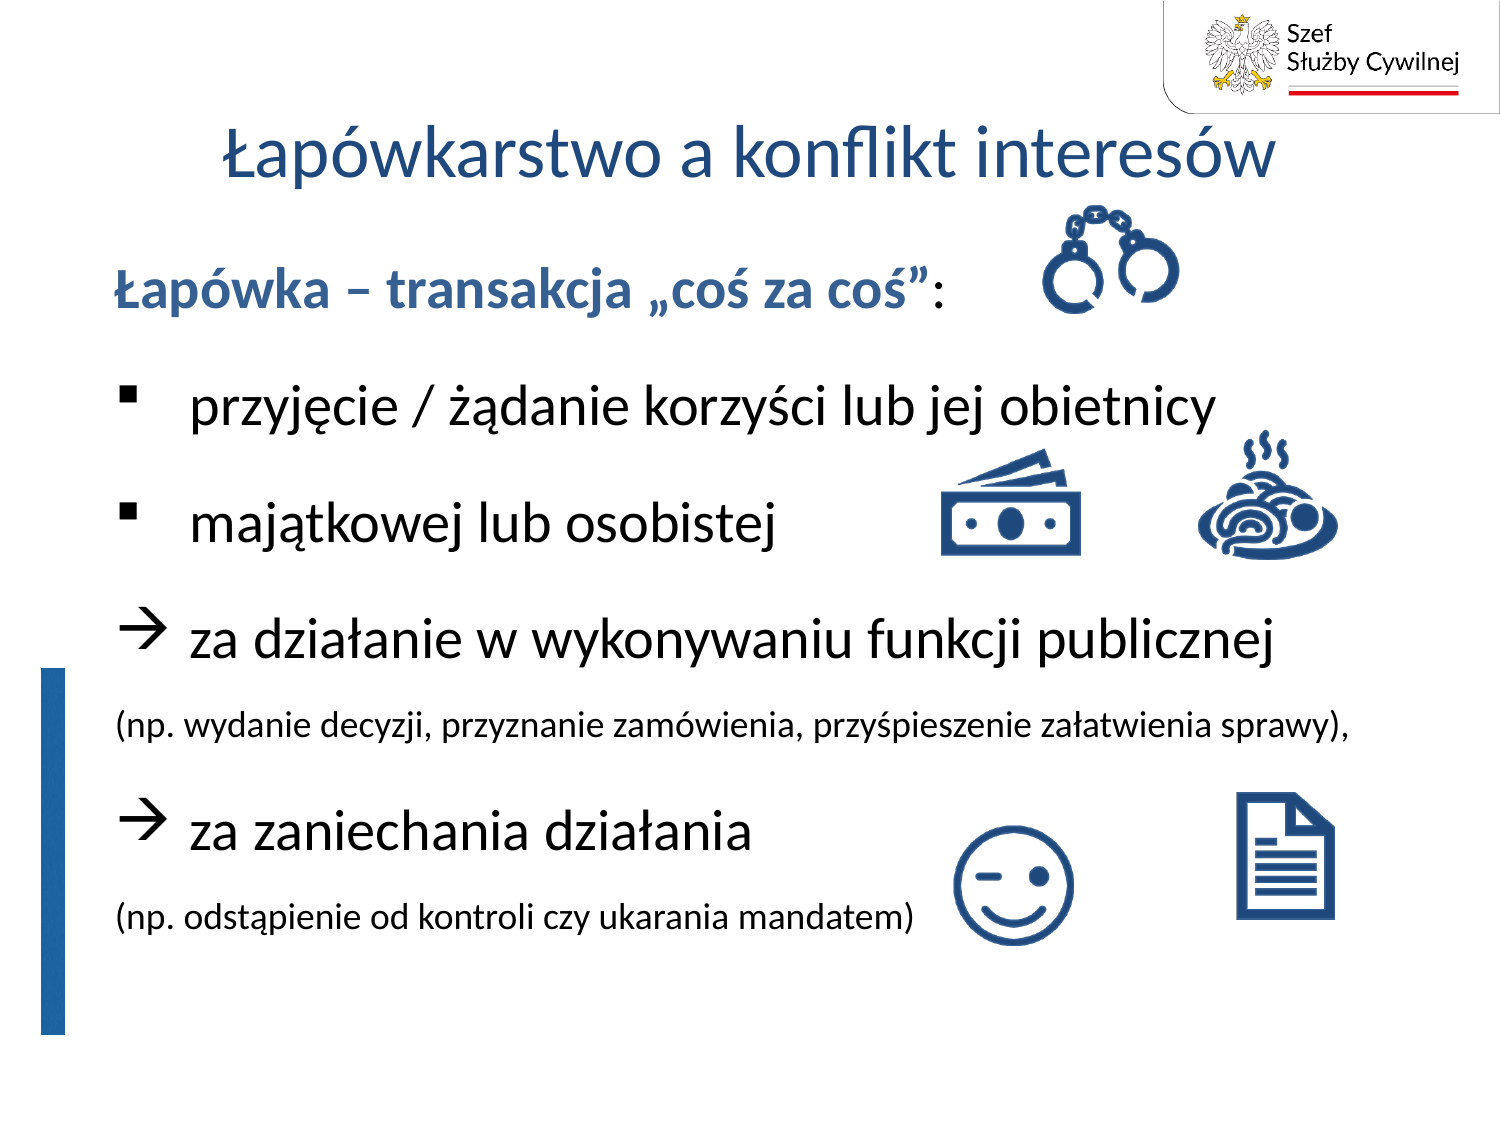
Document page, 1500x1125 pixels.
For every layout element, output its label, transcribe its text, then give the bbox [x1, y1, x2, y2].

picture [41, 668, 65, 1035]
title Łapówkarstwo a konflikt interesów [100, 95, 1400, 208]
picture [1192, 418, 1343, 570]
list Łapówka – transakcja „coś za coś”: przyjęcie / żądanie korzyści lub jej obietnicy majątkowej lub osobistej za działanie w wykonywaniu funkcji publicznej (np. wydanie decyzji, przyznanie zamówienia, przyśpieszenie załatwienia sprawy), za zaniechania działania (np. odstąpienie od kontroli czy ukarania mandatem) [100, 208, 1400, 988]
picture [934, 429, 1086, 580]
picture [1035, 184, 1186, 335]
picture [1210, 779, 1361, 931]
picture [1163, 0, 1500, 114]
picture [938, 810, 1090, 961]
